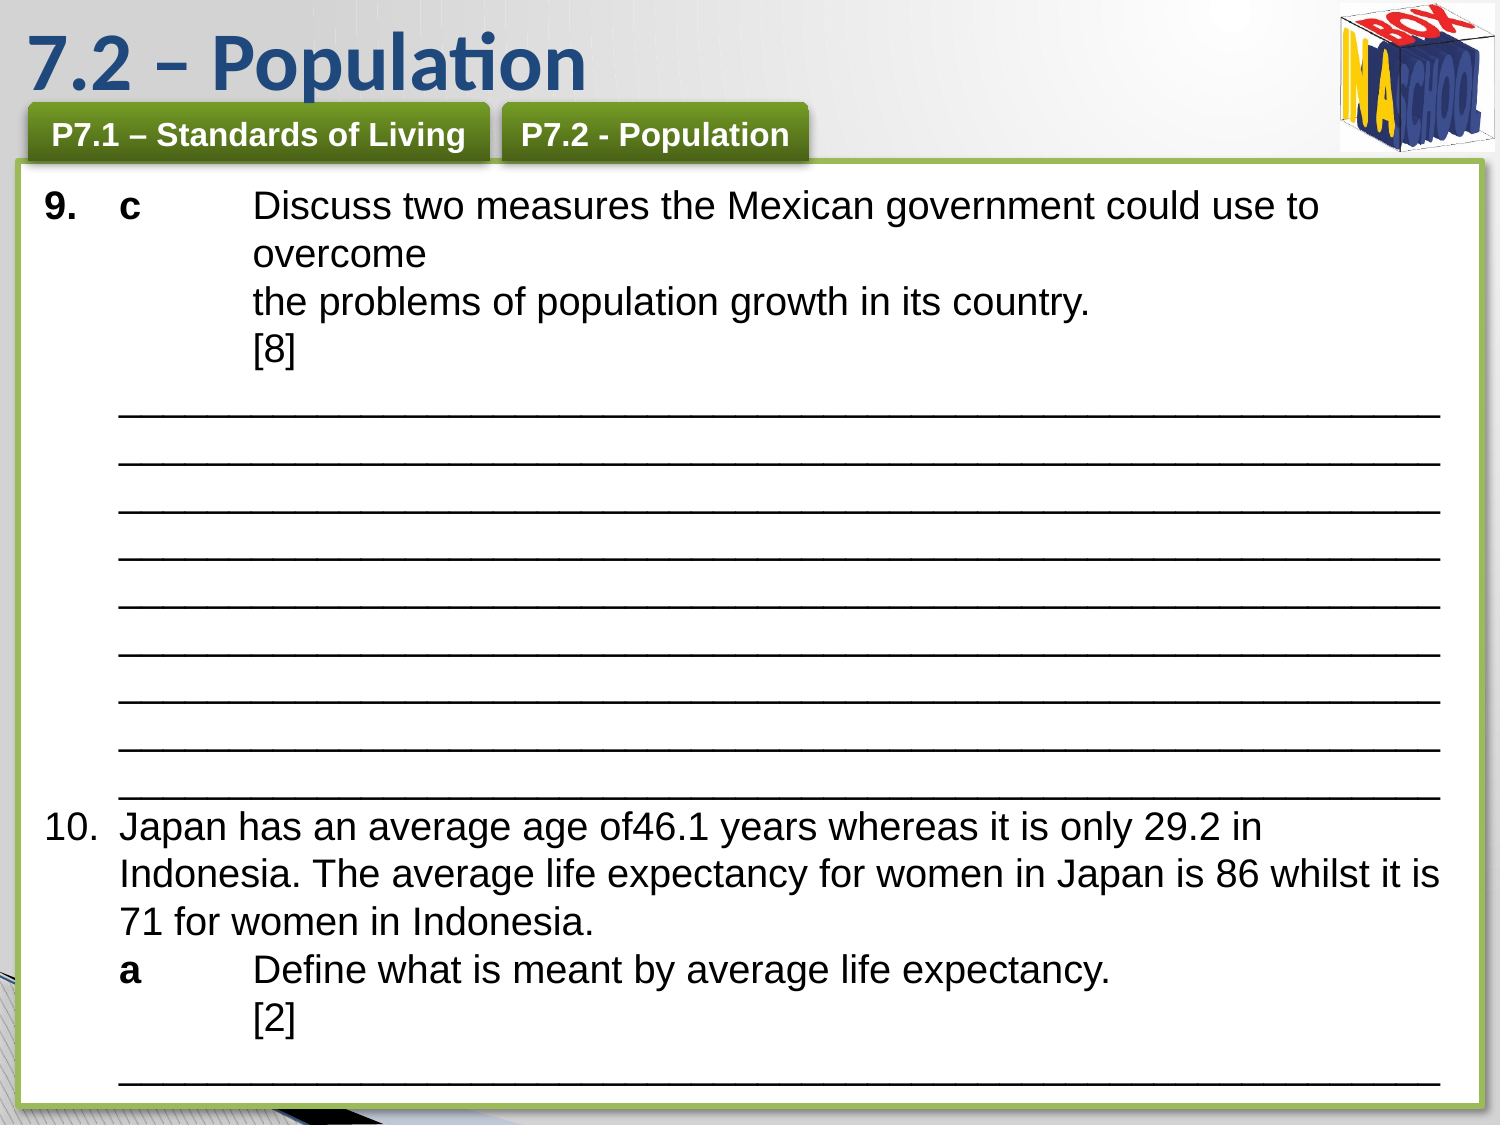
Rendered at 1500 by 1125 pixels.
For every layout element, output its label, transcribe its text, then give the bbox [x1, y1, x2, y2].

title 7.2 – Population [11, 11, 1465, 102]
text_box c Discuss two measures the Mexican government could use to overcome the problems of population growth in its country. [8] ____________________________________________________________________________________________________________________________________________________________________________________________________________________________________________________________________________________________________________________________________________________________________________________________________________________________________________________________________________________________________________________________________________________________ Japan has an average age of46.1 years whereas it is only 29.2 in Indonesia. The average life expectancy for women in Japan is 86 whilst it is 71 for women in Indonesia. a Define what is meant by average life expectancy. [2] ________________________________________________________________________________________________________________________________________________________________________________________________________________________________________________ [29, 172, 1465, 1125]
picture [1340, 3, 1495, 152]
